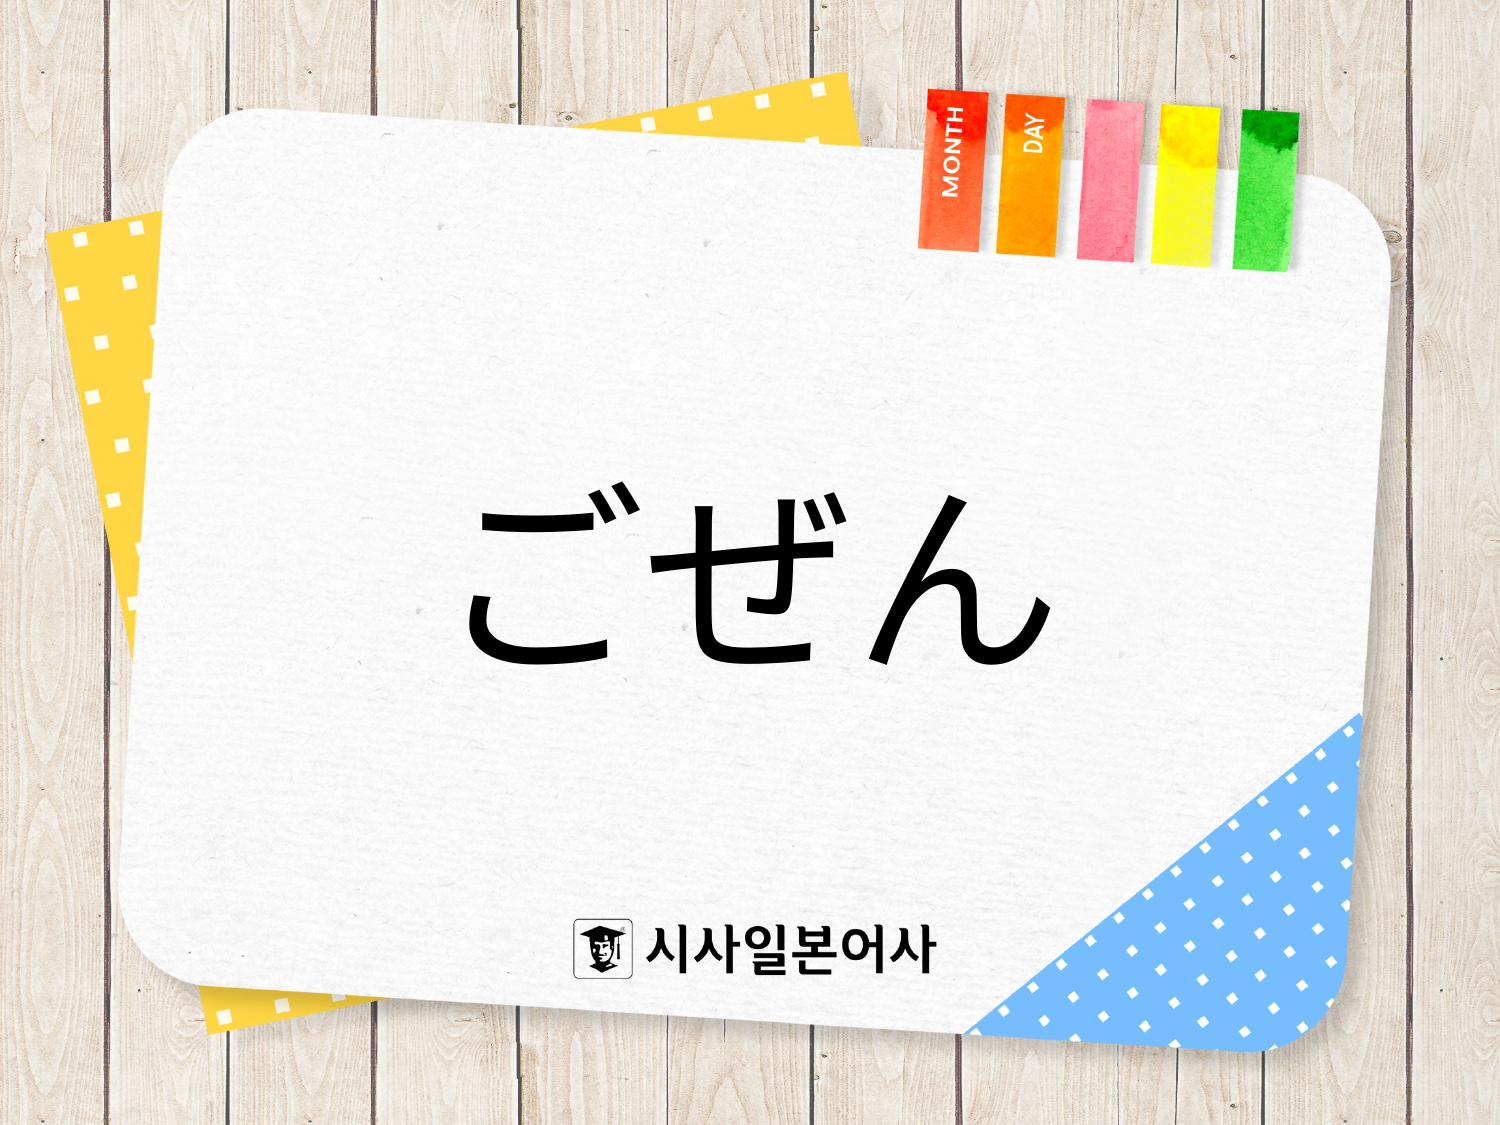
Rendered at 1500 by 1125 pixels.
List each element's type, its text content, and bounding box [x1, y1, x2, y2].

title ごぜん [75, 338, 1425, 811]
picture [0, 0, 1500, 1125]
